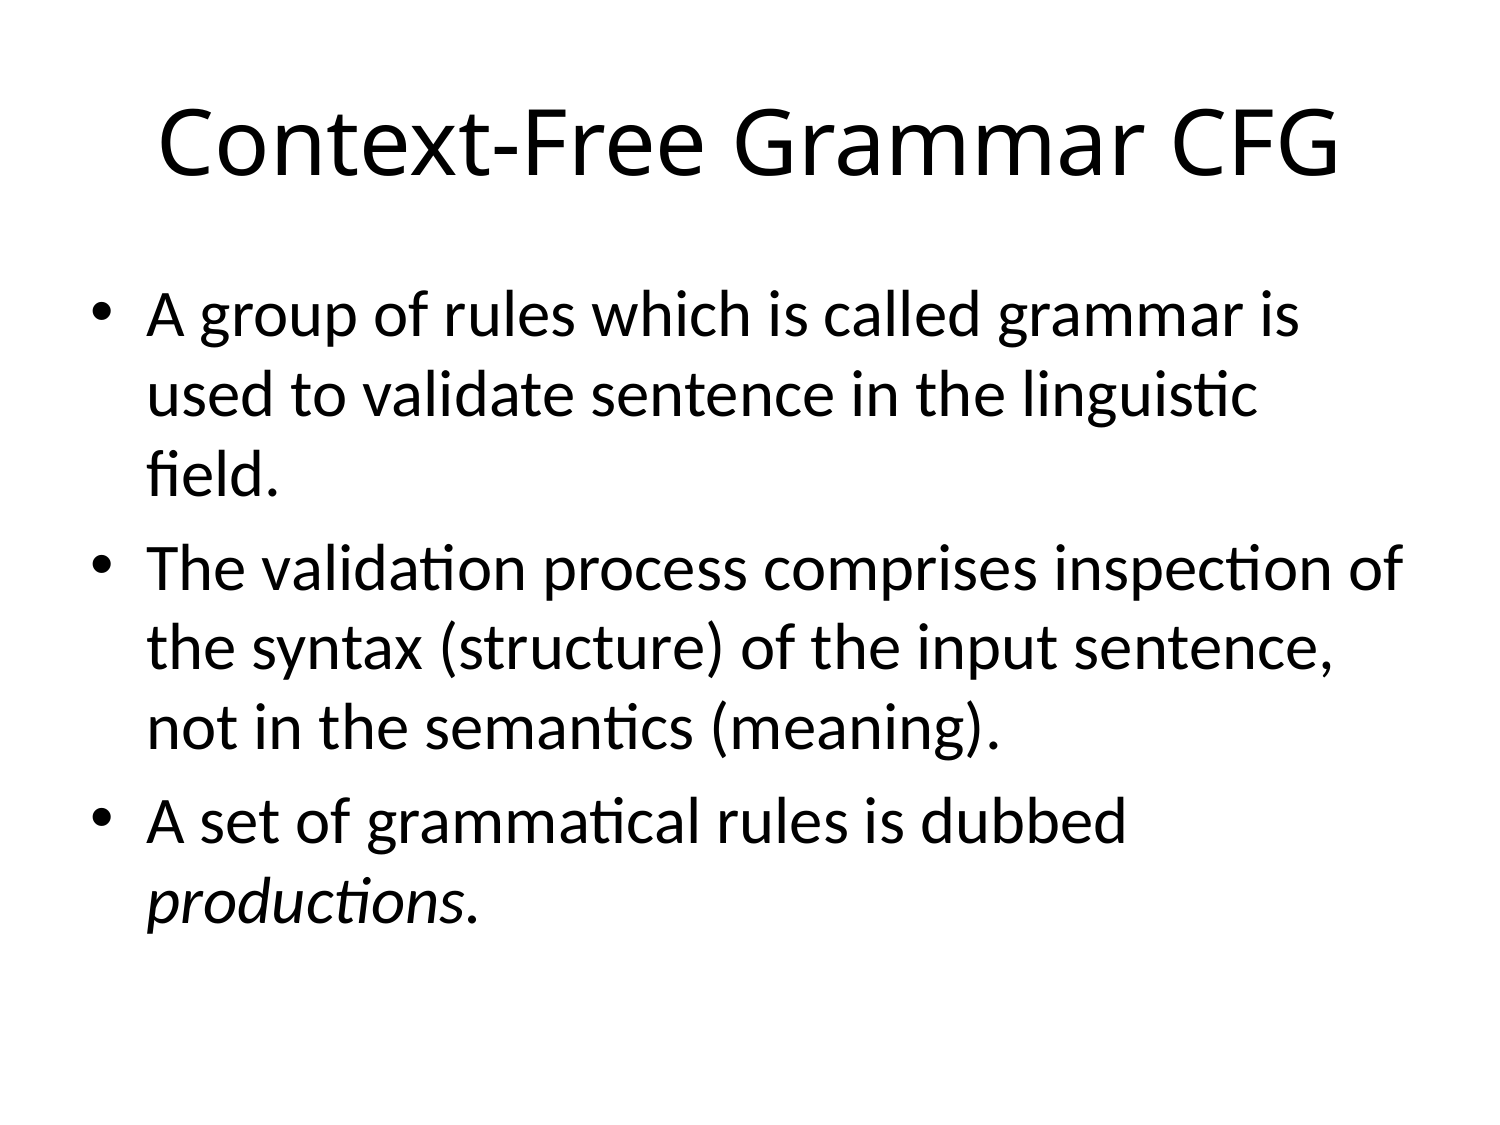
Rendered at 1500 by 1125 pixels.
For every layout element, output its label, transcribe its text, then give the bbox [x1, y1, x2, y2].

list A group of rules which is called grammar is used to validate sentence in the linguistic field. The validation process comprises inspection of the syntax (structure) of the input sentence, not in the semantics (meaning). A set of grammatical rules is dubbed productions. [75, 262, 1425, 1005]
title Context-Free Grammar CFG [75, 45, 1425, 233]
